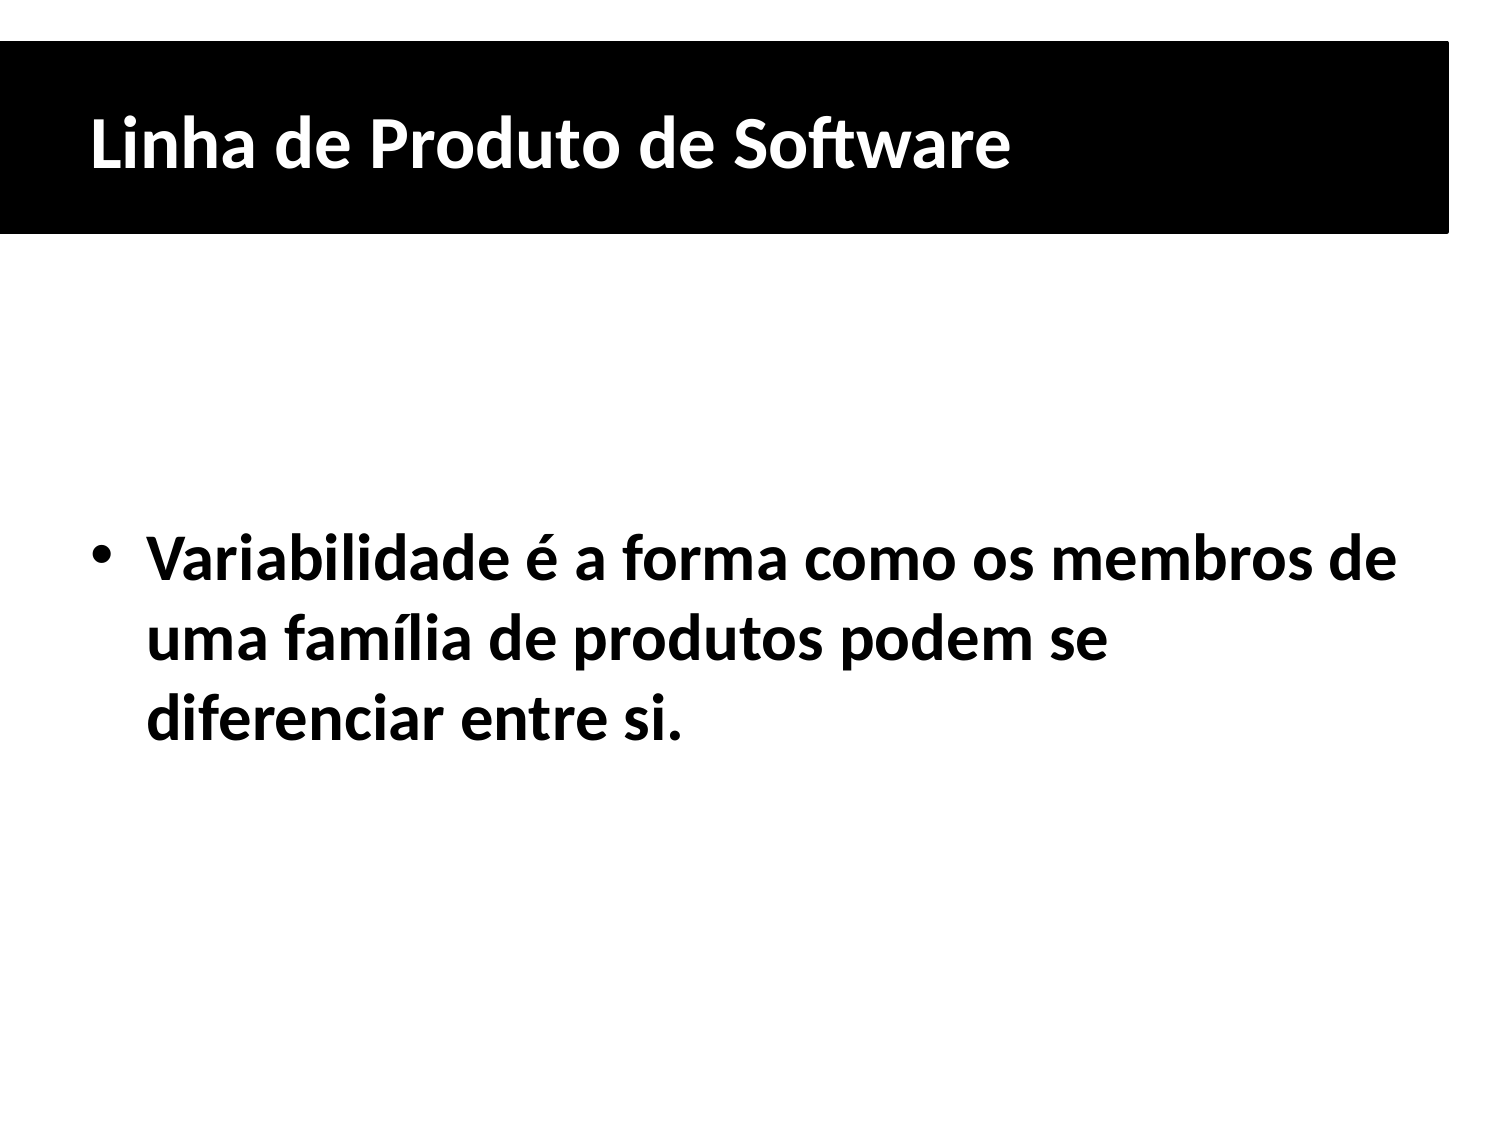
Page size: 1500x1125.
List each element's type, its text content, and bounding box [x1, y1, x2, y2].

title Linha de Produto de Software [75, 45, 1425, 233]
list Variabilidade é a forma como os membros de uma família de produtos podem se diferenciar entre si. [75, 262, 1425, 1005]
text_box [0, 41, 1449, 234]
